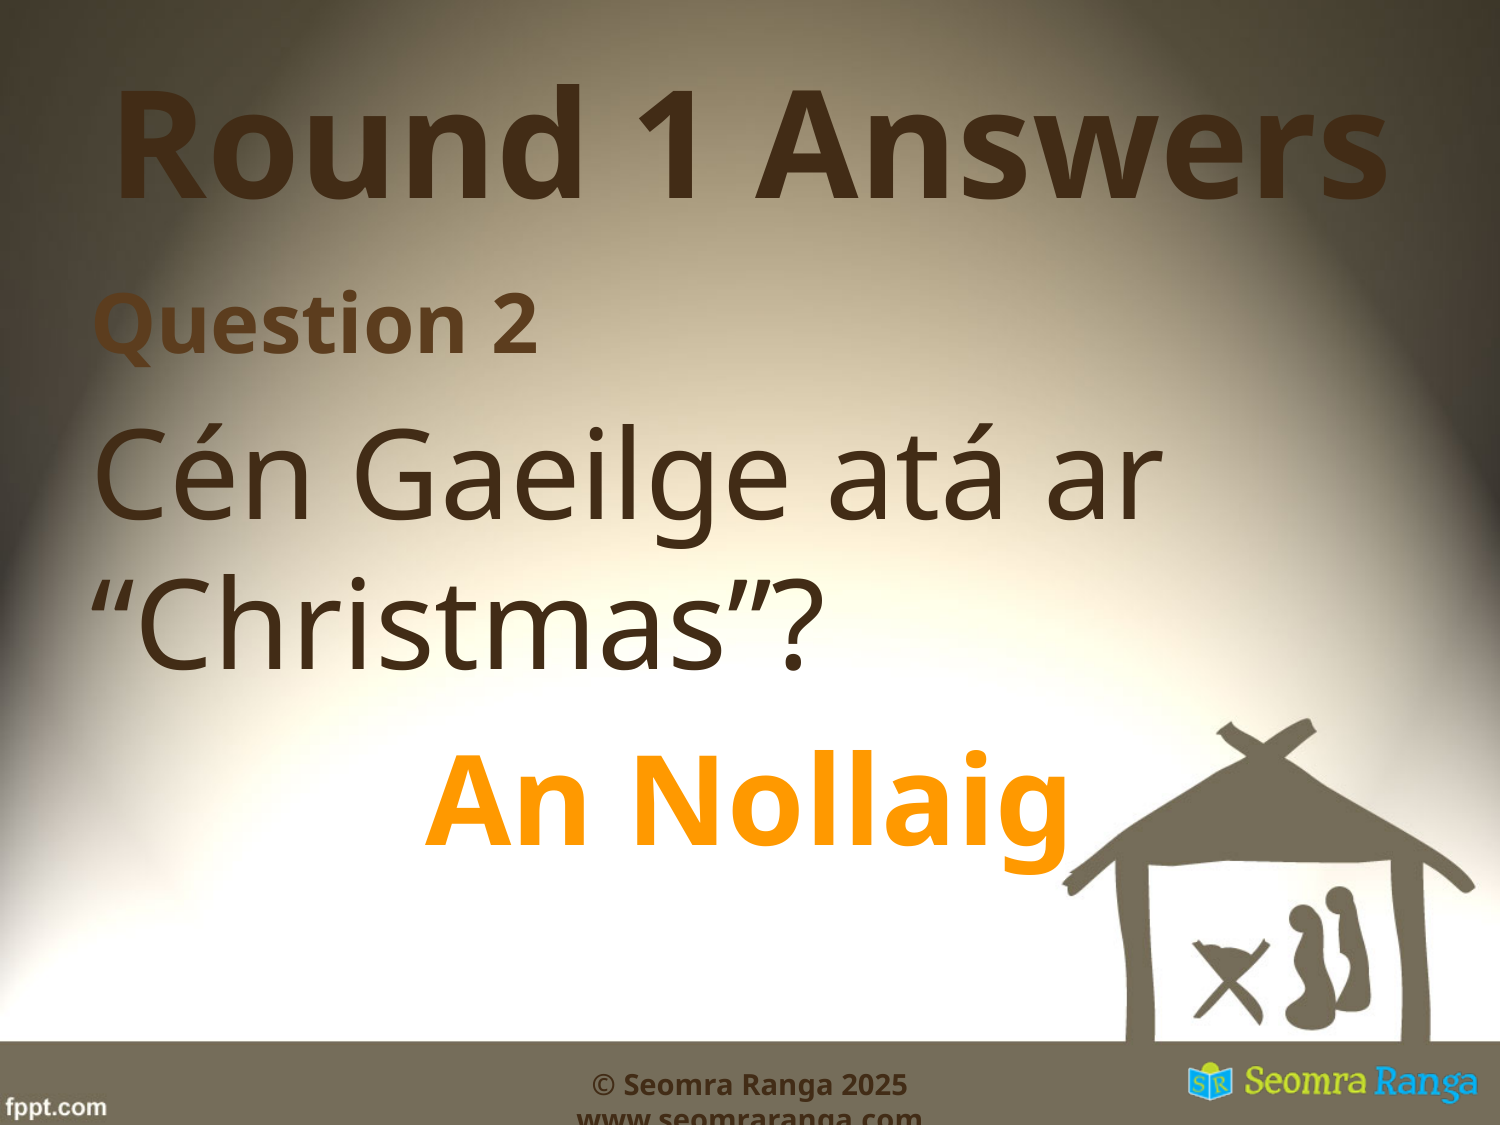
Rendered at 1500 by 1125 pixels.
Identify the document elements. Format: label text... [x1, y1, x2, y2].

text_box © Seomra Ranga 2025 www.seomraranga.com [401, 1058, 1099, 1125]
list Question 2 Cén Gaeilge atá ar “Christmas”? An Nollaig [75, 262, 1425, 1005]
title Round 1 Answers [75, 45, 1425, 233]
picture [0, 0, 1500, 1125]
